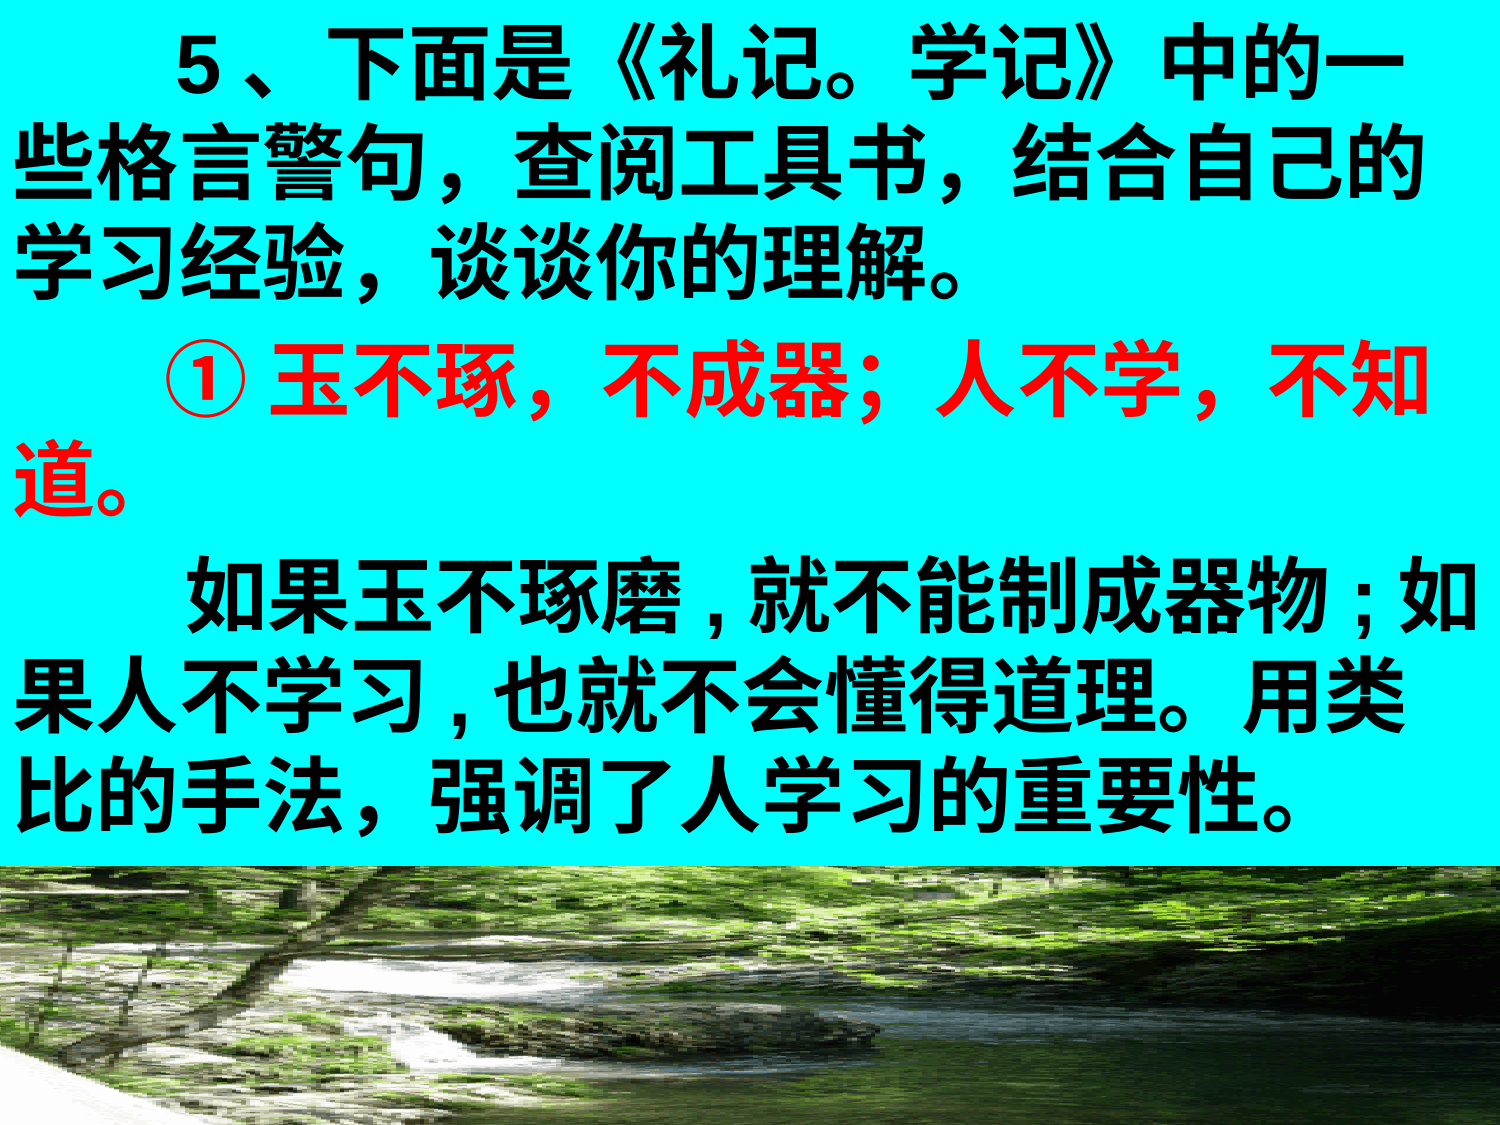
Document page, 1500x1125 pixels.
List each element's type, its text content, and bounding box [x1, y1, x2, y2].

list 5、下面是《礼记。学记》中的一些格言警句，查阅工具书，结合自己的学习经验，谈谈你的理解。 ①玉不琢，不成器；人不学，不知道。 如果玉不琢磨,就不能制成器物;如果人不学习,也就不会懂得道理。用类比的手法，强调了人学习的重要性。 [0, 2, 1500, 866]
picture [0, 866, 1500, 1125]
